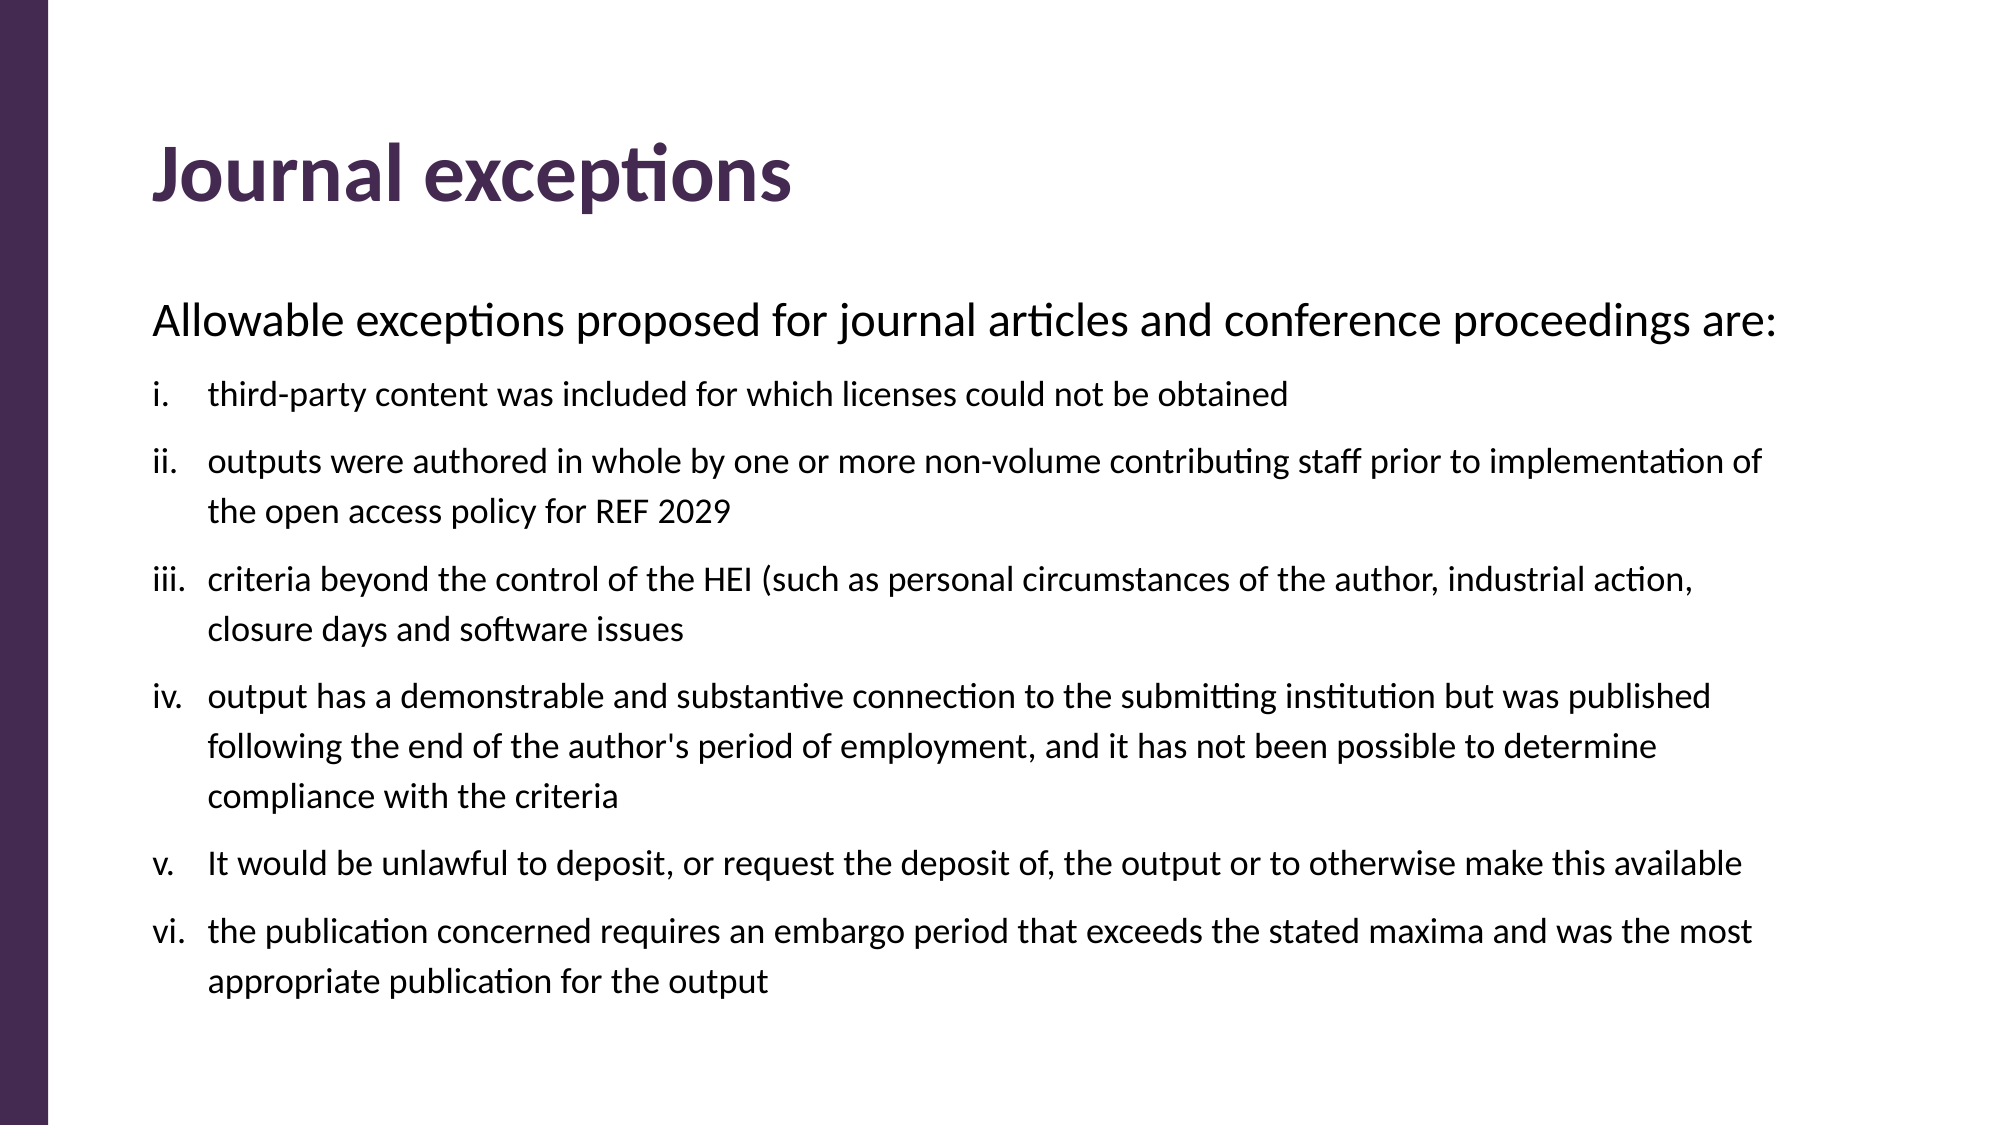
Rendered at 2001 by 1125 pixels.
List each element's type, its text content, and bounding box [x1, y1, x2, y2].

text_box [0, 0, 49, 1125]
title Journal exceptions [137, 59, 1863, 251]
list Allowable exceptions proposed for journal articles and conference proceedings are: third-party content was included for which licenses could not be obtained outputs were authored in whole by one or more non-volume contributing staff prior to implementation of the open access policy for REF 2029 criteria beyond the control of the HEI (such as personal circumstances of the author, industrial action, closure days and software issues output has a demonstrable and substantive connection to the submitting institution but was published following the end of the author's period of employment, and it has not been possible to determine compliance with the criteria It would be unlawful to deposit, or request the deposit of, the output or to otherwise make this available the publication concerned requires an embargo period that exceeds the stated maxima and was the most appropriate publication for the output [137, 251, 1863, 1014]
